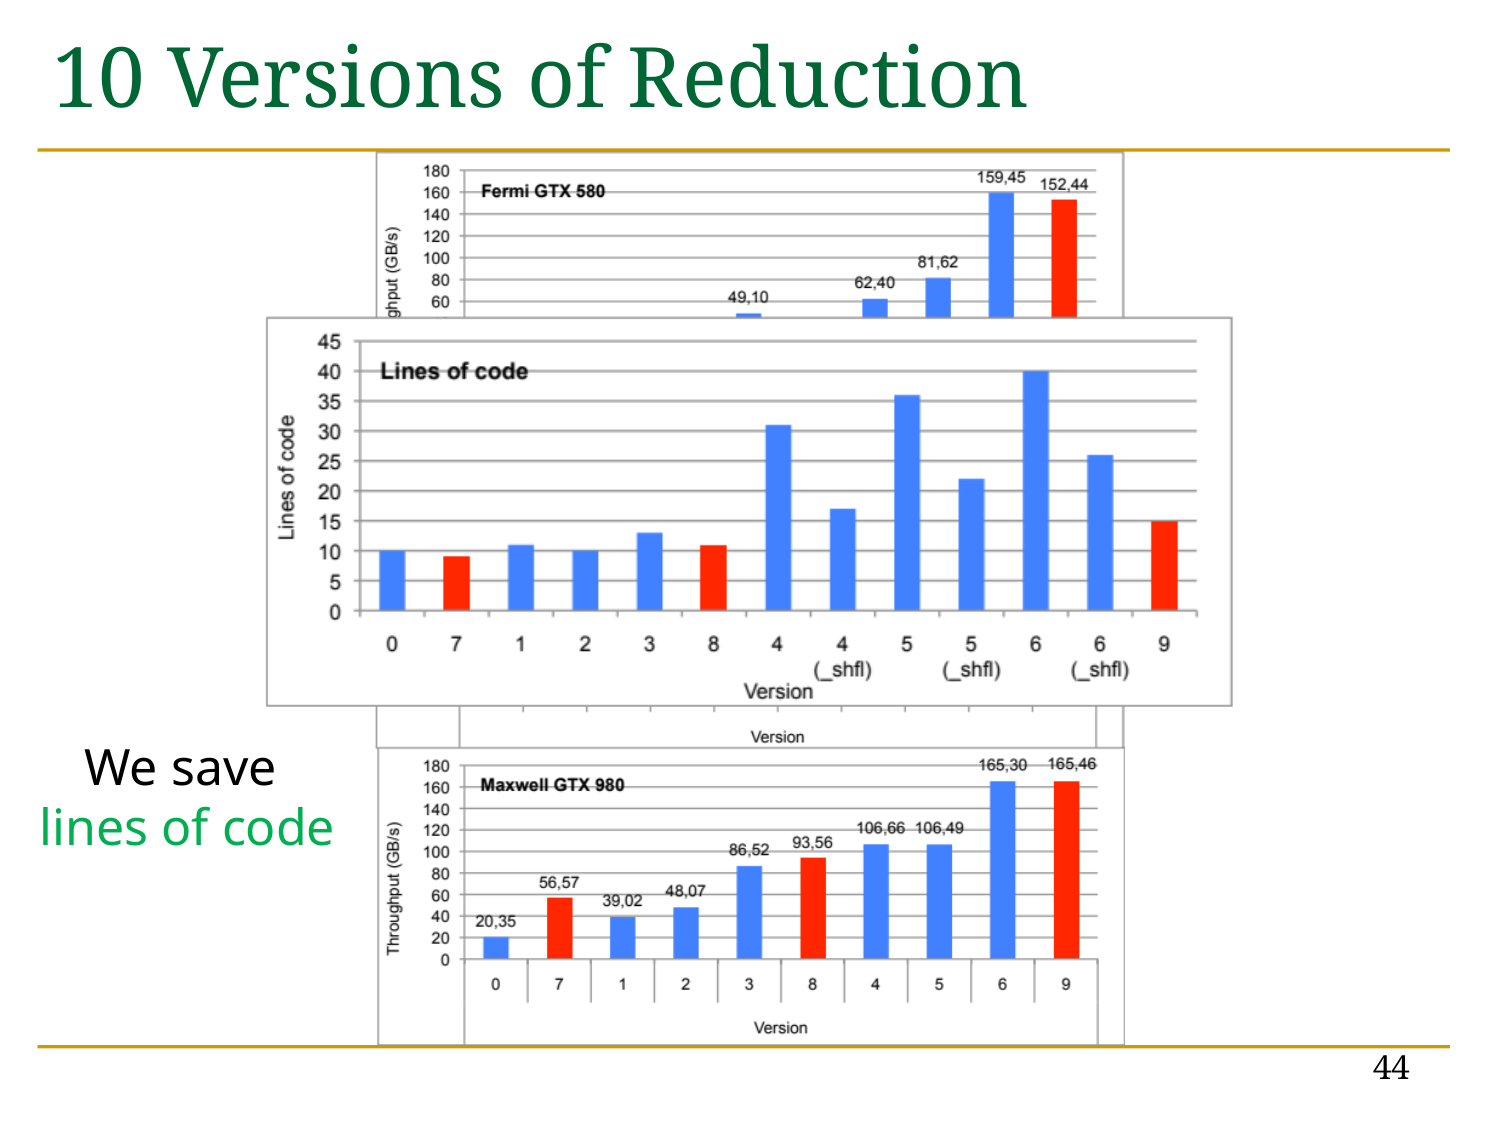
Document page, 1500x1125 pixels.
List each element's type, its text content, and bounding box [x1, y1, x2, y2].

slide_number 44 [1074, 1023, 1426, 1100]
title 10 Versions of Reduction [37, 0, 1500, 149]
text_box We save lines of code [17, 727, 357, 863]
picture [265, 150, 1235, 1046]
